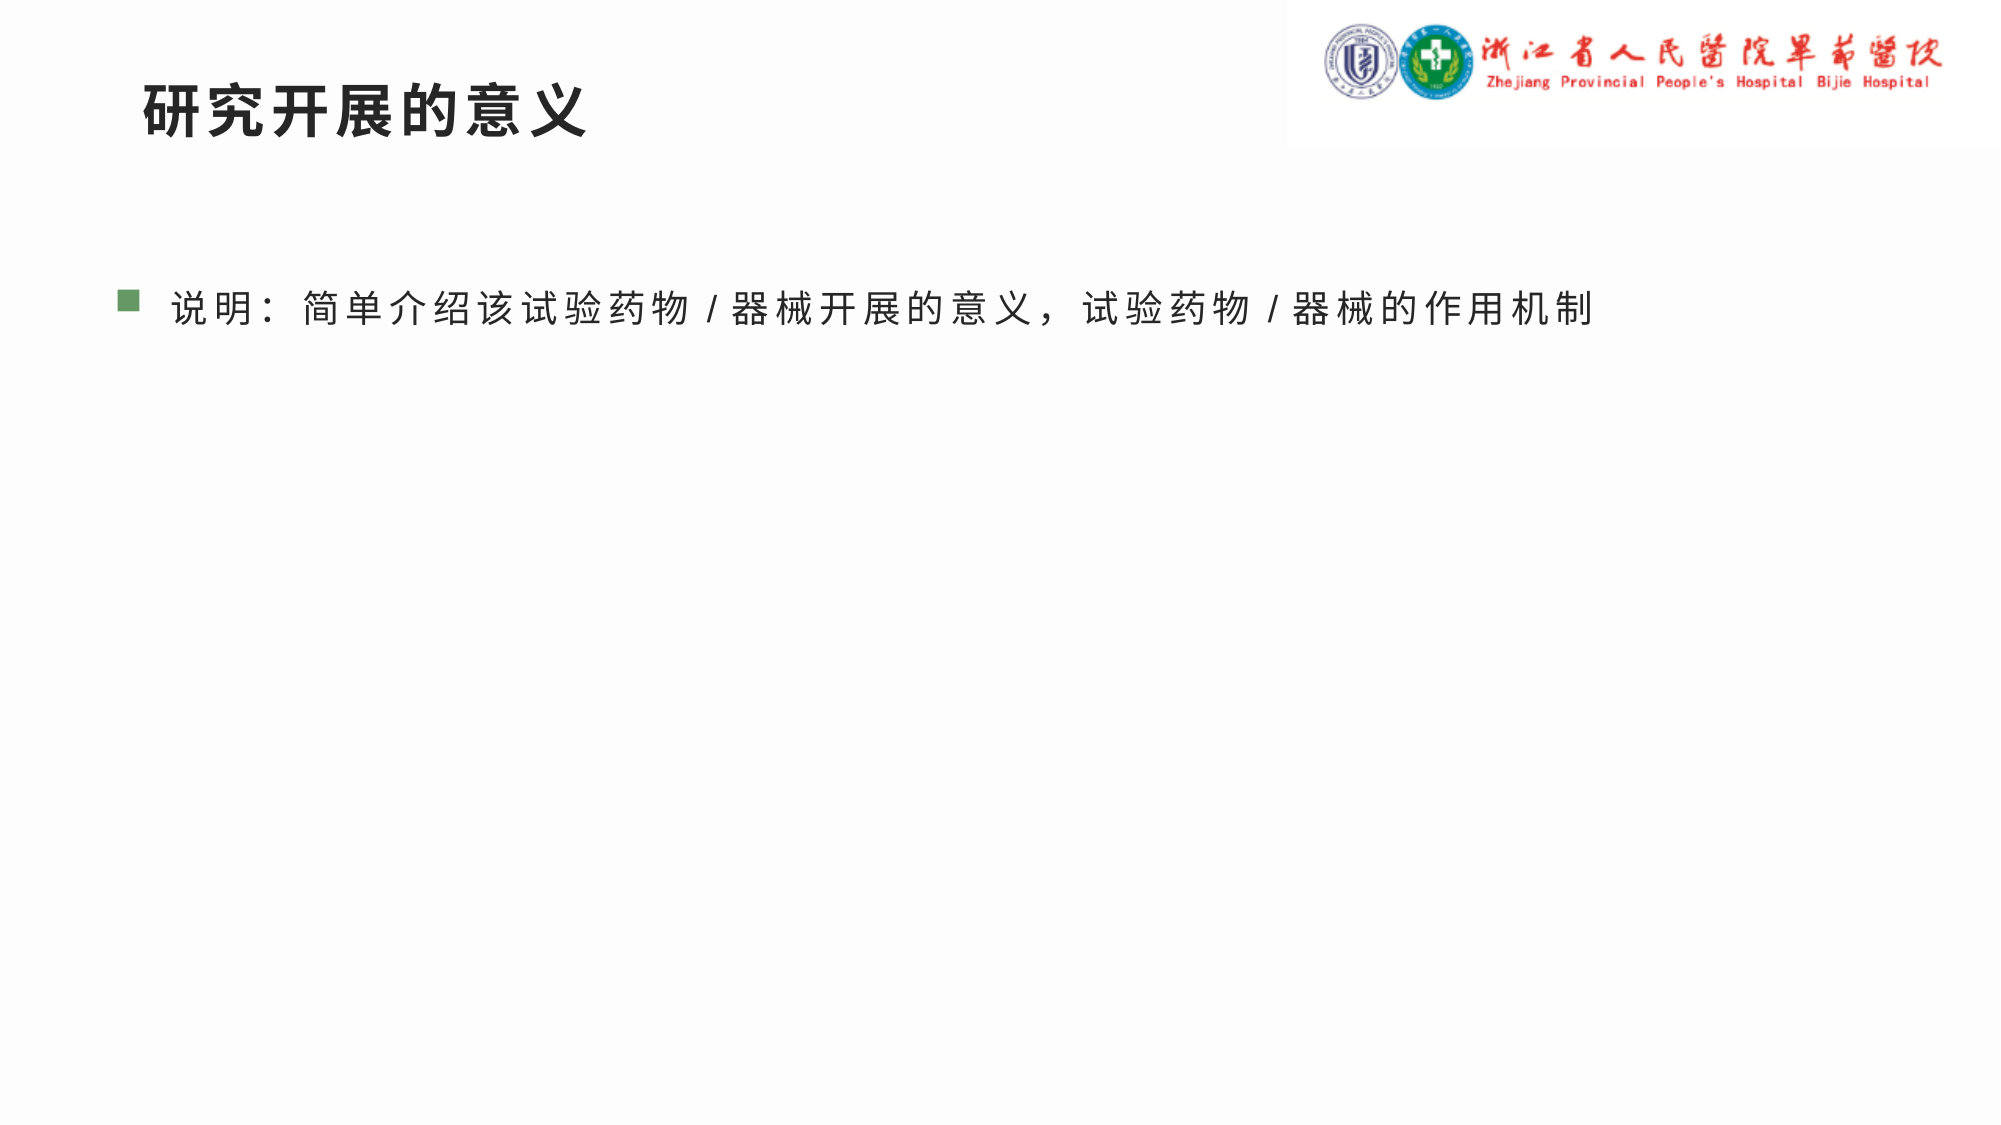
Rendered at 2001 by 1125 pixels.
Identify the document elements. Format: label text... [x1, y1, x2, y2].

picture [1287, 0, 2000, 147]
text_box 研究开展的意义 [127, 32, 636, 186]
text_box 说明：简单介绍该试验药物/器械开展的意义，试验药物/器械的作用机制 [99, 244, 1900, 401]
